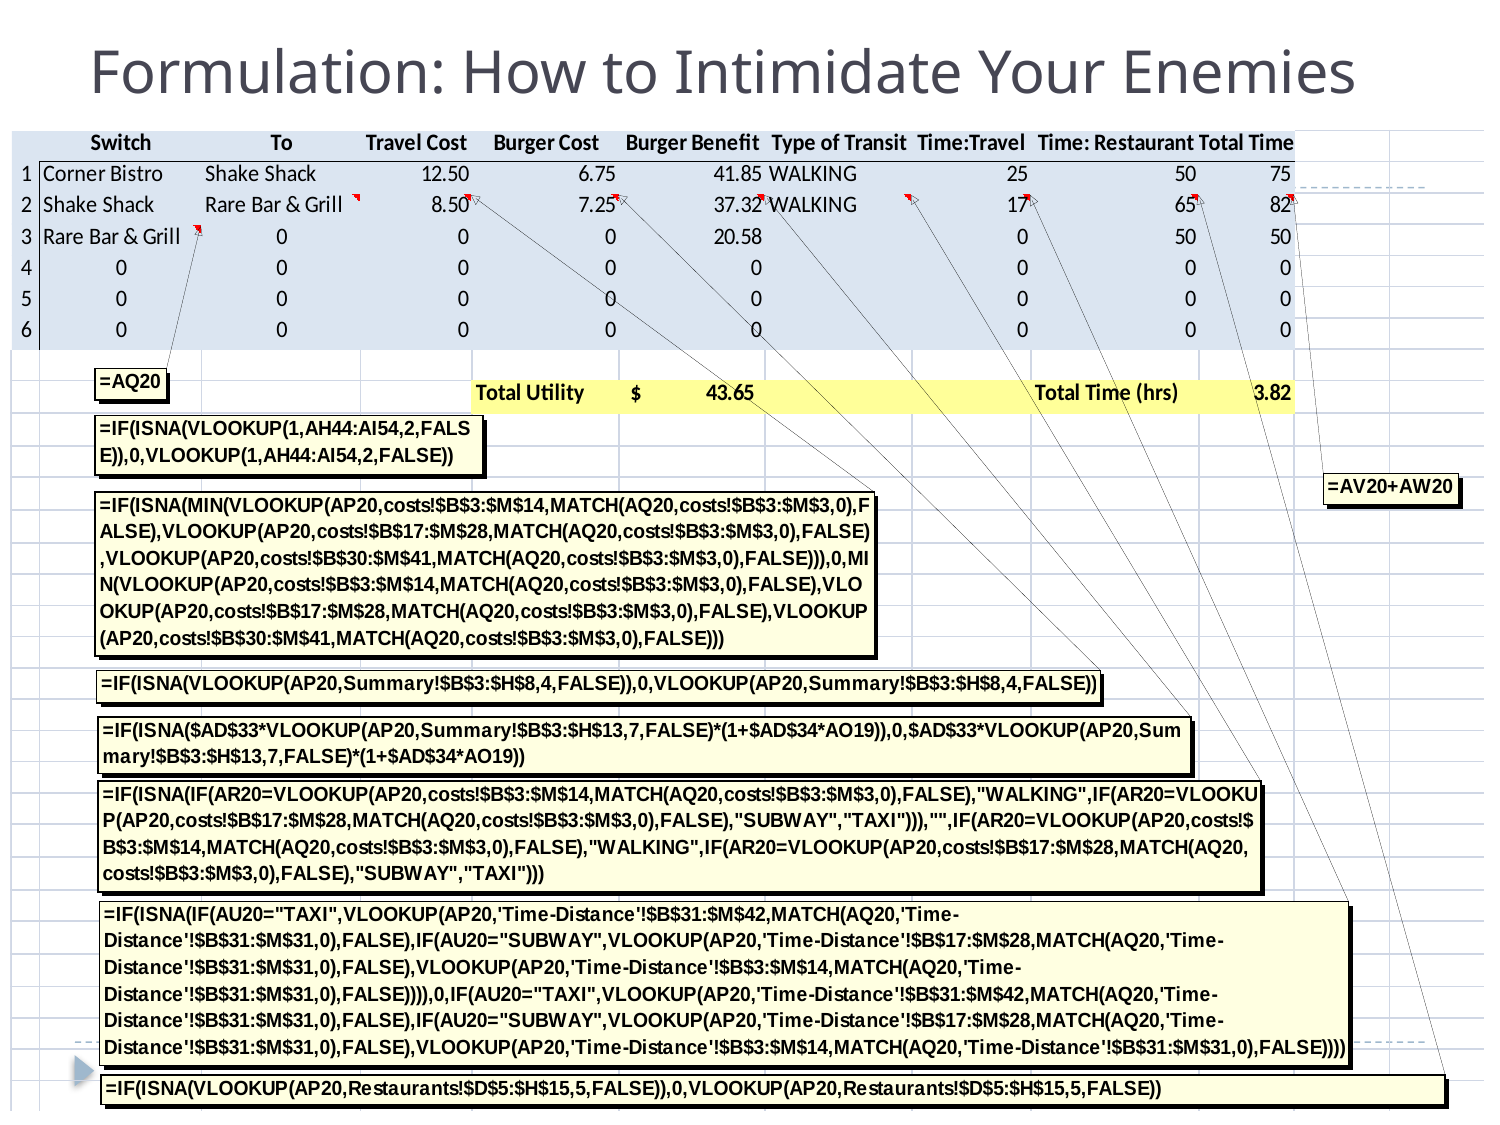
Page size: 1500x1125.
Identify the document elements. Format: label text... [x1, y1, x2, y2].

title Formulation: How to Intimidate Your Enemies [75, 24, 1475, 113]
picture [10, 129, 1486, 1113]
